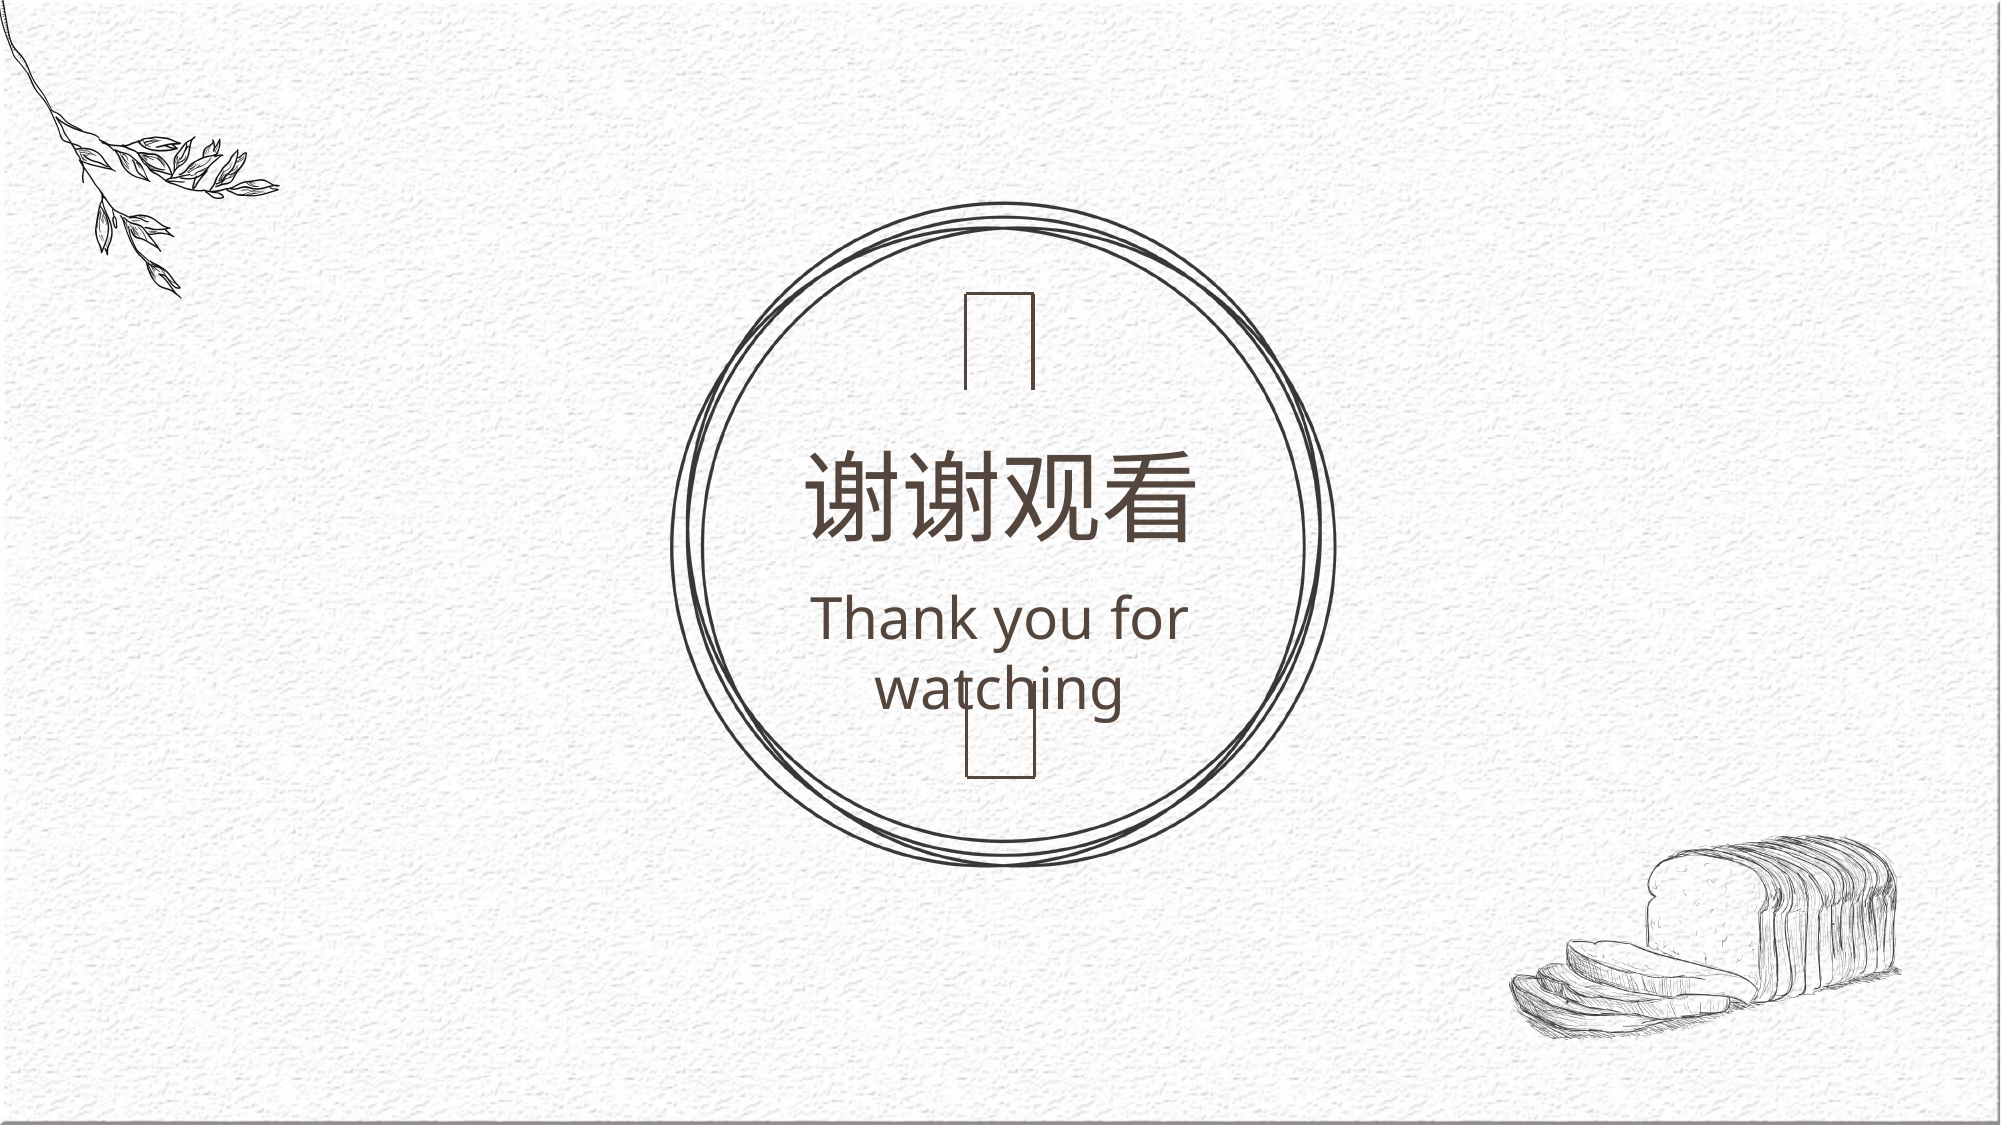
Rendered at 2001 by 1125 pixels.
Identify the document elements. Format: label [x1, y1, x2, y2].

text_box [966, 680, 1036, 778]
text_box [965, 293, 1035, 391]
picture [0, 0, 2001, 1125]
